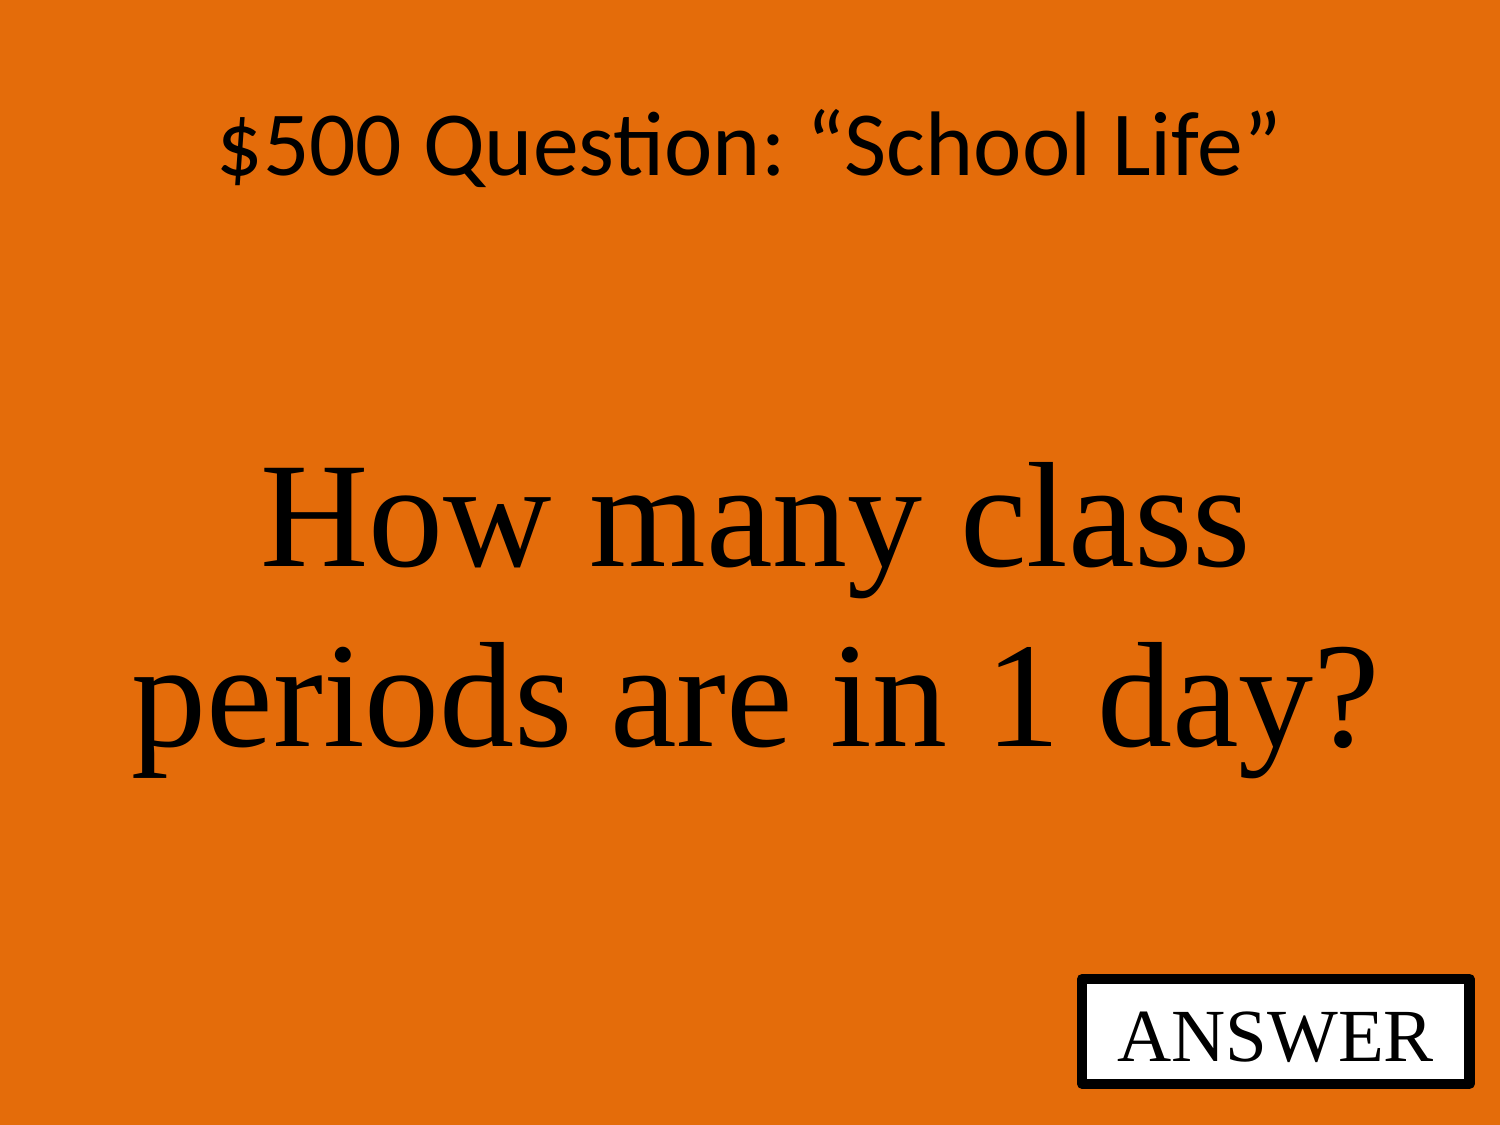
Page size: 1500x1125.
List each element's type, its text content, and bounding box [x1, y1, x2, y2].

text_box How many class periods are in 1 day? [62, 408, 1450, 784]
title $500 Question: “School Life” [75, 45, 1425, 233]
text_box ANSWER [1082, 979, 1470, 1084]
